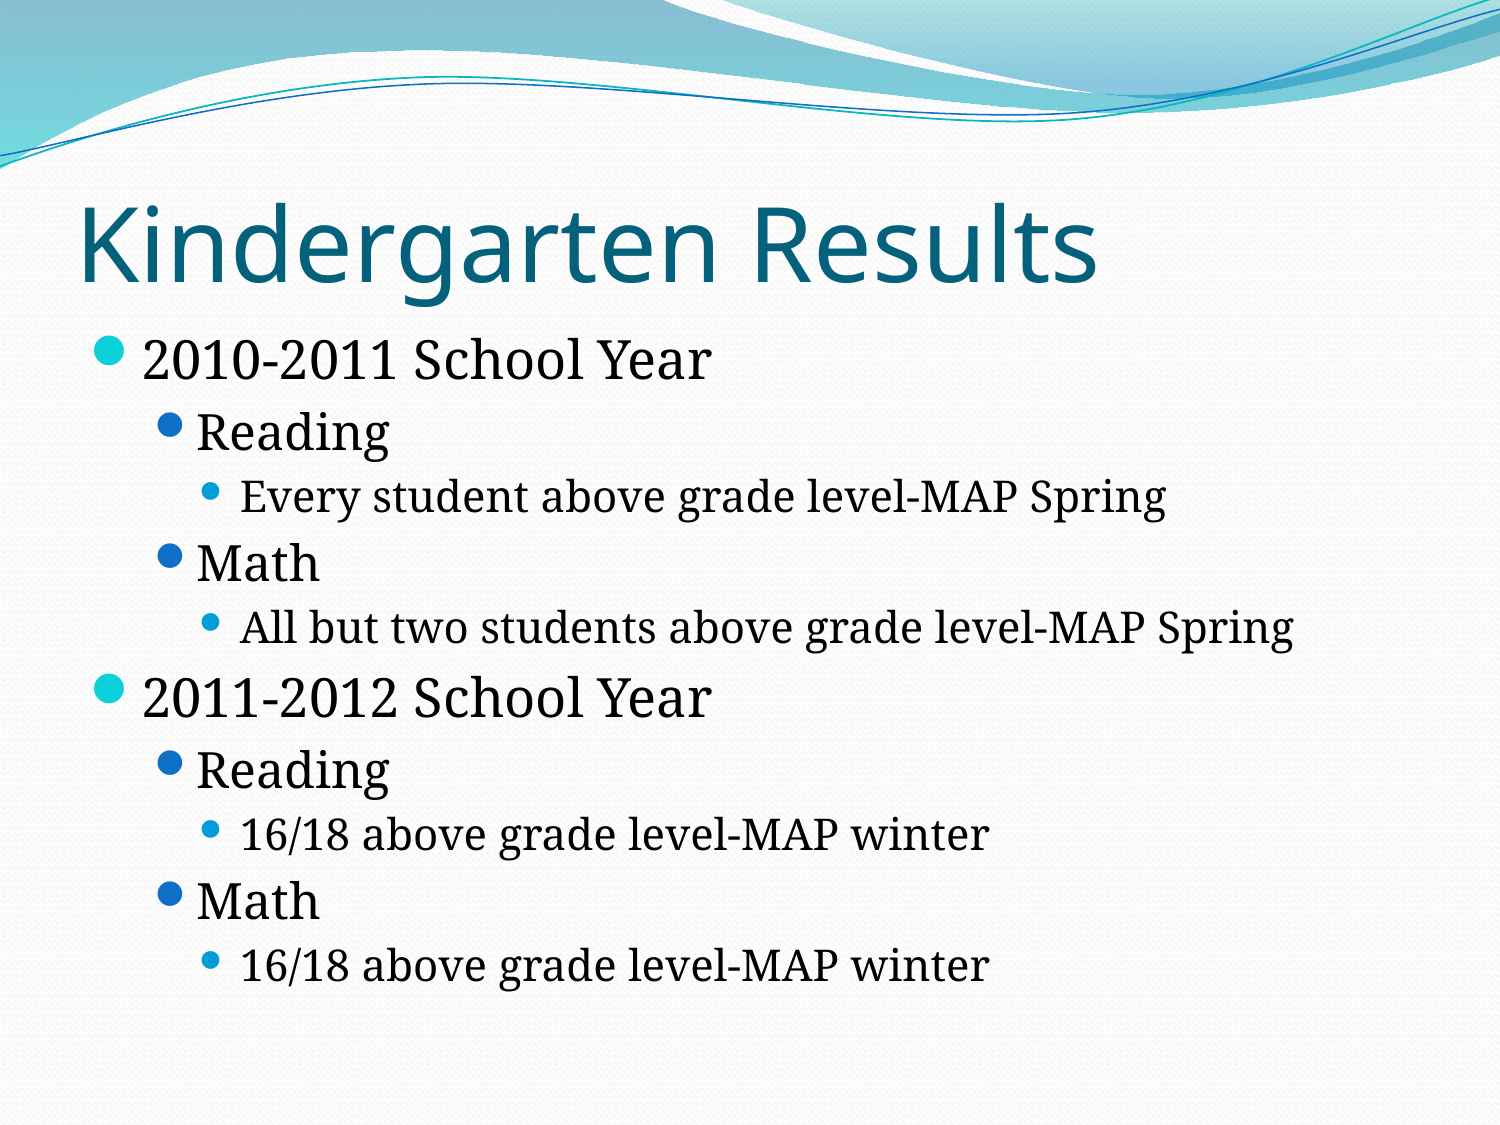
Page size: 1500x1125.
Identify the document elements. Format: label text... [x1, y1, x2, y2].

list 2010-2011 School Year Reading Every student above grade level-MAP Spring Math All but two students above grade level-MAP Spring 2011-2012 School Year Reading 16/18 above grade level-MAP winter Math 16/18 above grade level-MAP winter [75, 317, 1425, 1038]
title Kindergarten Results [75, 115, 1425, 303]
